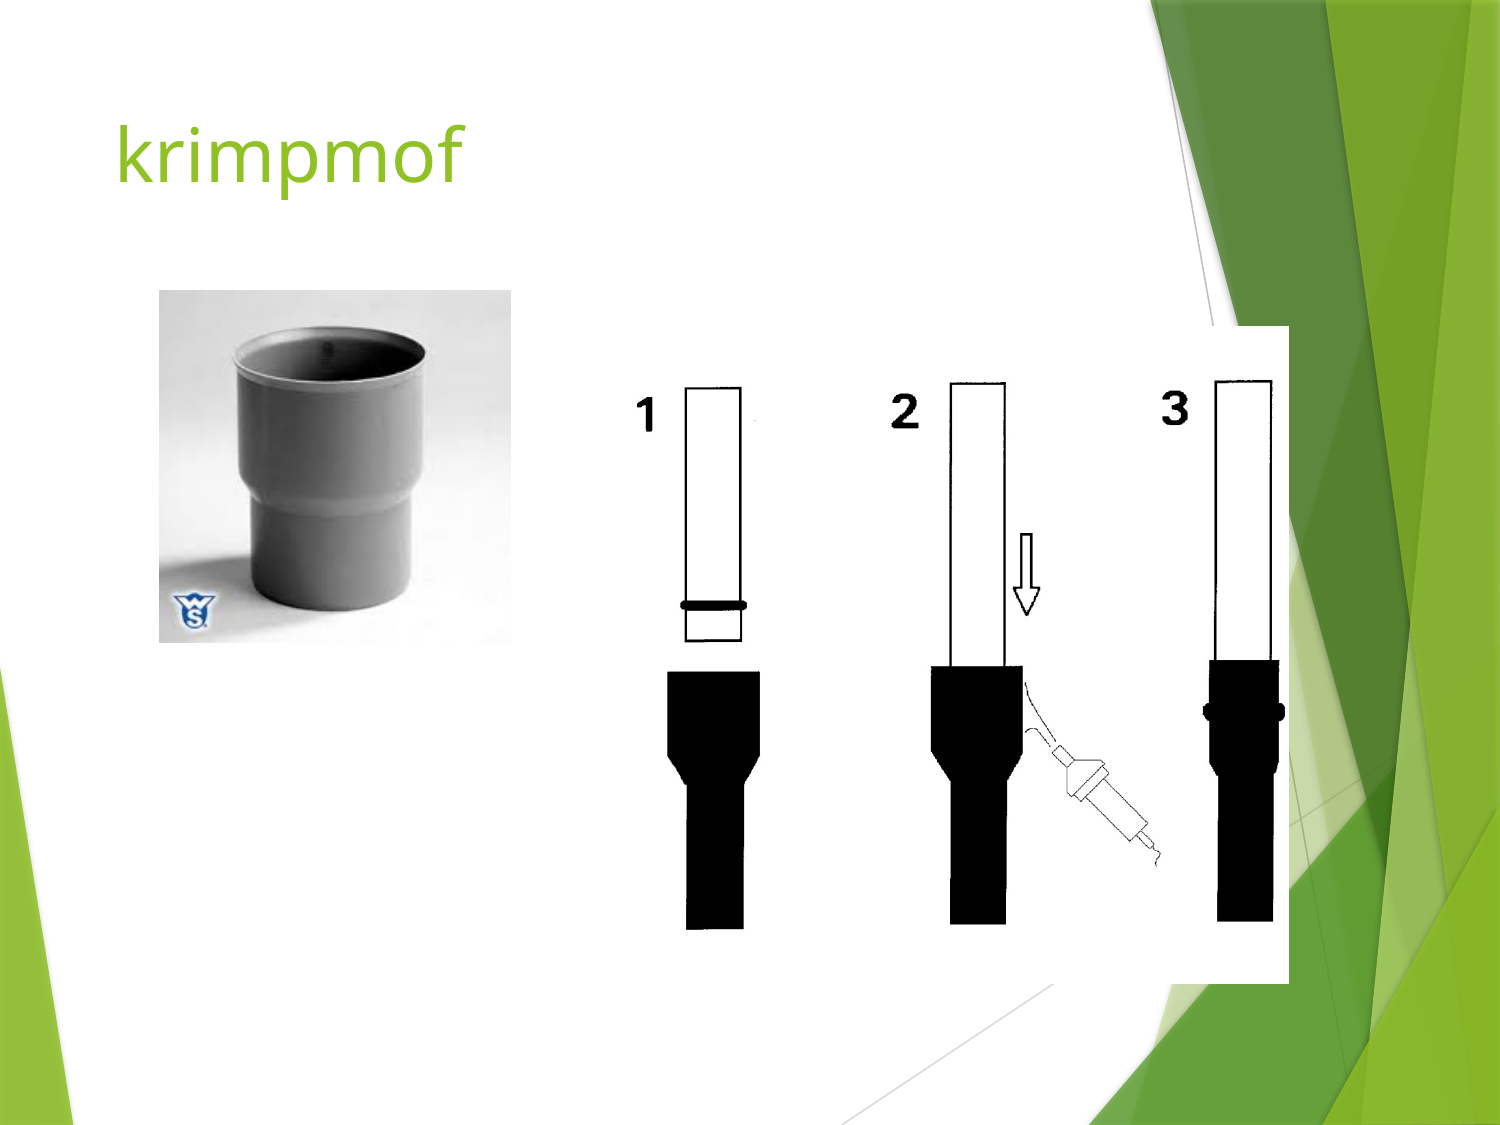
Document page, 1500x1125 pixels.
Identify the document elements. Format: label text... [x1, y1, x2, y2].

title krimpmof [99, 99, 1142, 317]
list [158, 290, 512, 643]
picture [631, 325, 1290, 984]
